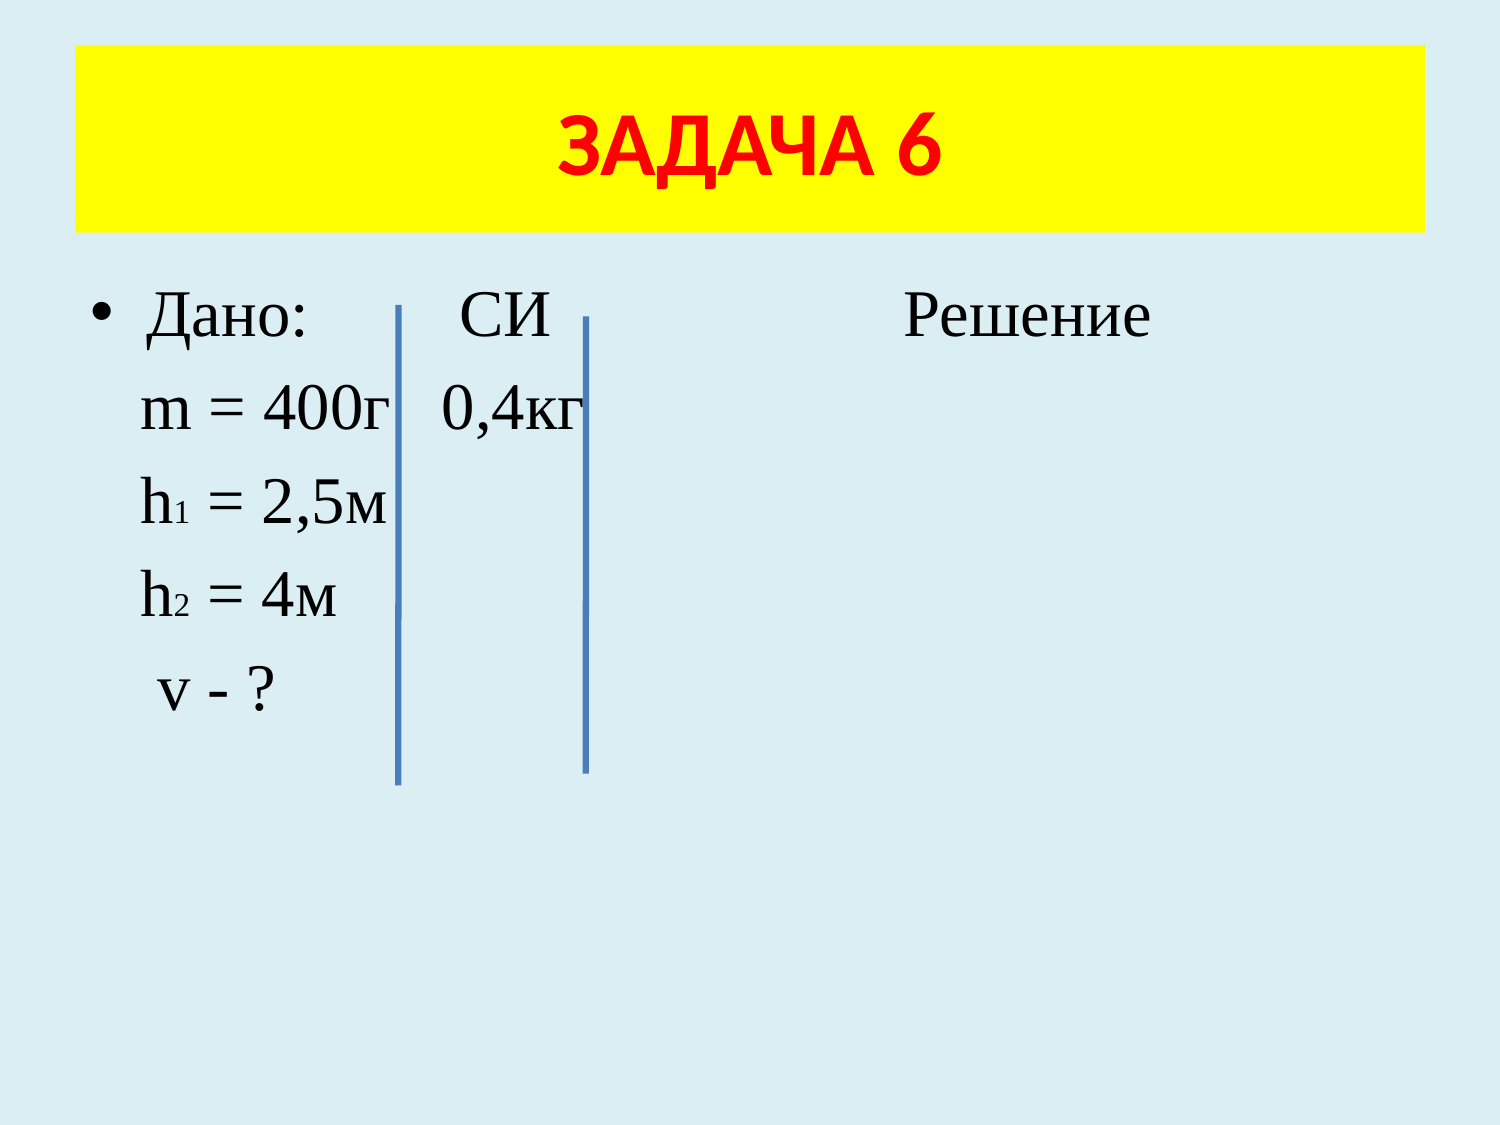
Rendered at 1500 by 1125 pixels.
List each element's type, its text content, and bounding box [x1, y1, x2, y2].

list Дано: СИ Решение m = 400г 0,4кг h1 = 2,5м h2 = 4м v - ? [75, 262, 1425, 1032]
title ЗАДАЧА 6 [75, 45, 1425, 233]
